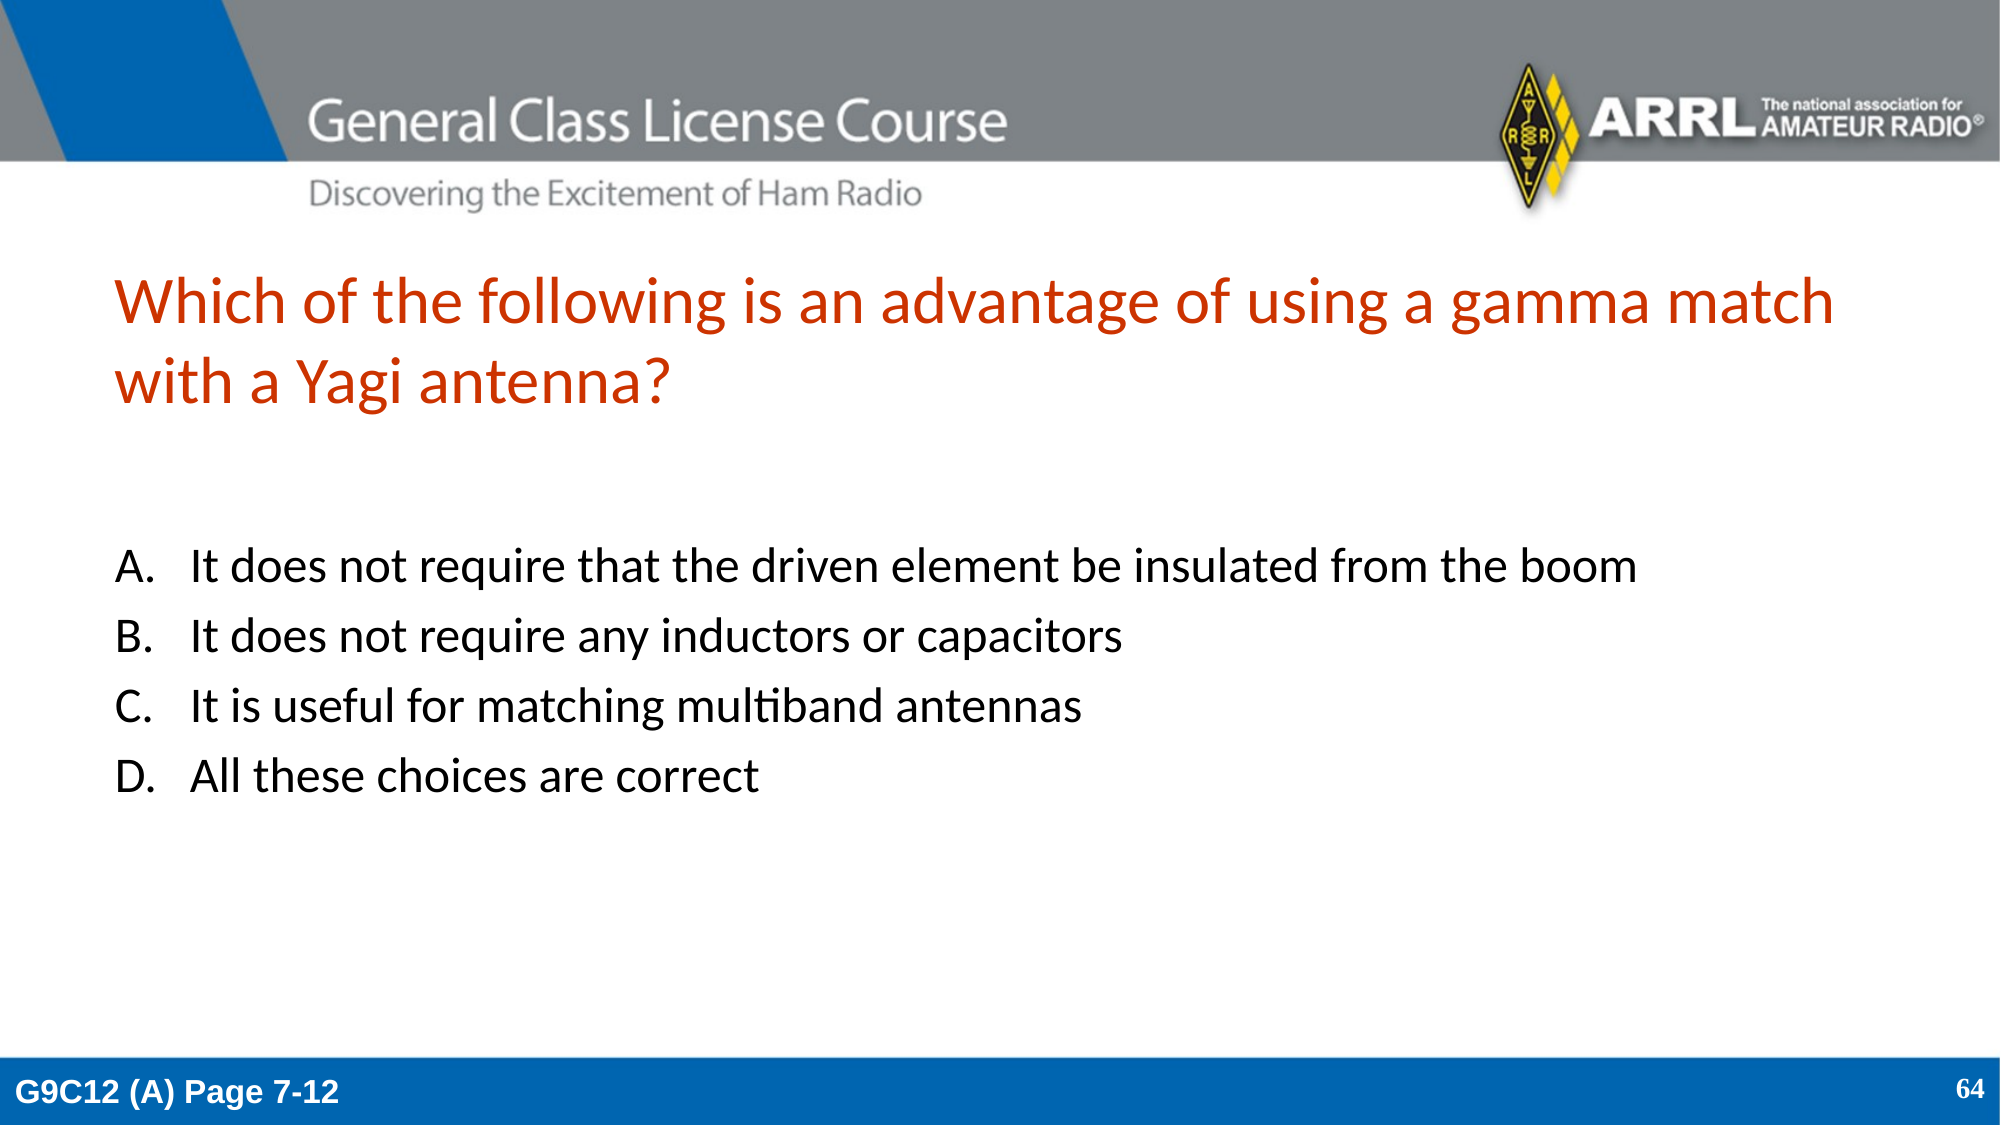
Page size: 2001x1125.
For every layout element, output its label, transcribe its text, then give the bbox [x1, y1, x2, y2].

picture [0, 0, 2001, 1125]
title Which of the following is an advantage of using a gamma match with a Yagi antenna? [99, 249, 1900, 468]
list It does not require that the driven element be insulated from the boom It does not require any inductors or capacitors It is useful for matching multiband antennas All these choices are correct [99, 525, 1900, 1005]
text_box 64 [1875, 1062, 2000, 1113]
text_box G9C12 (A) Page 7-12 [0, 1062, 1313, 1118]
